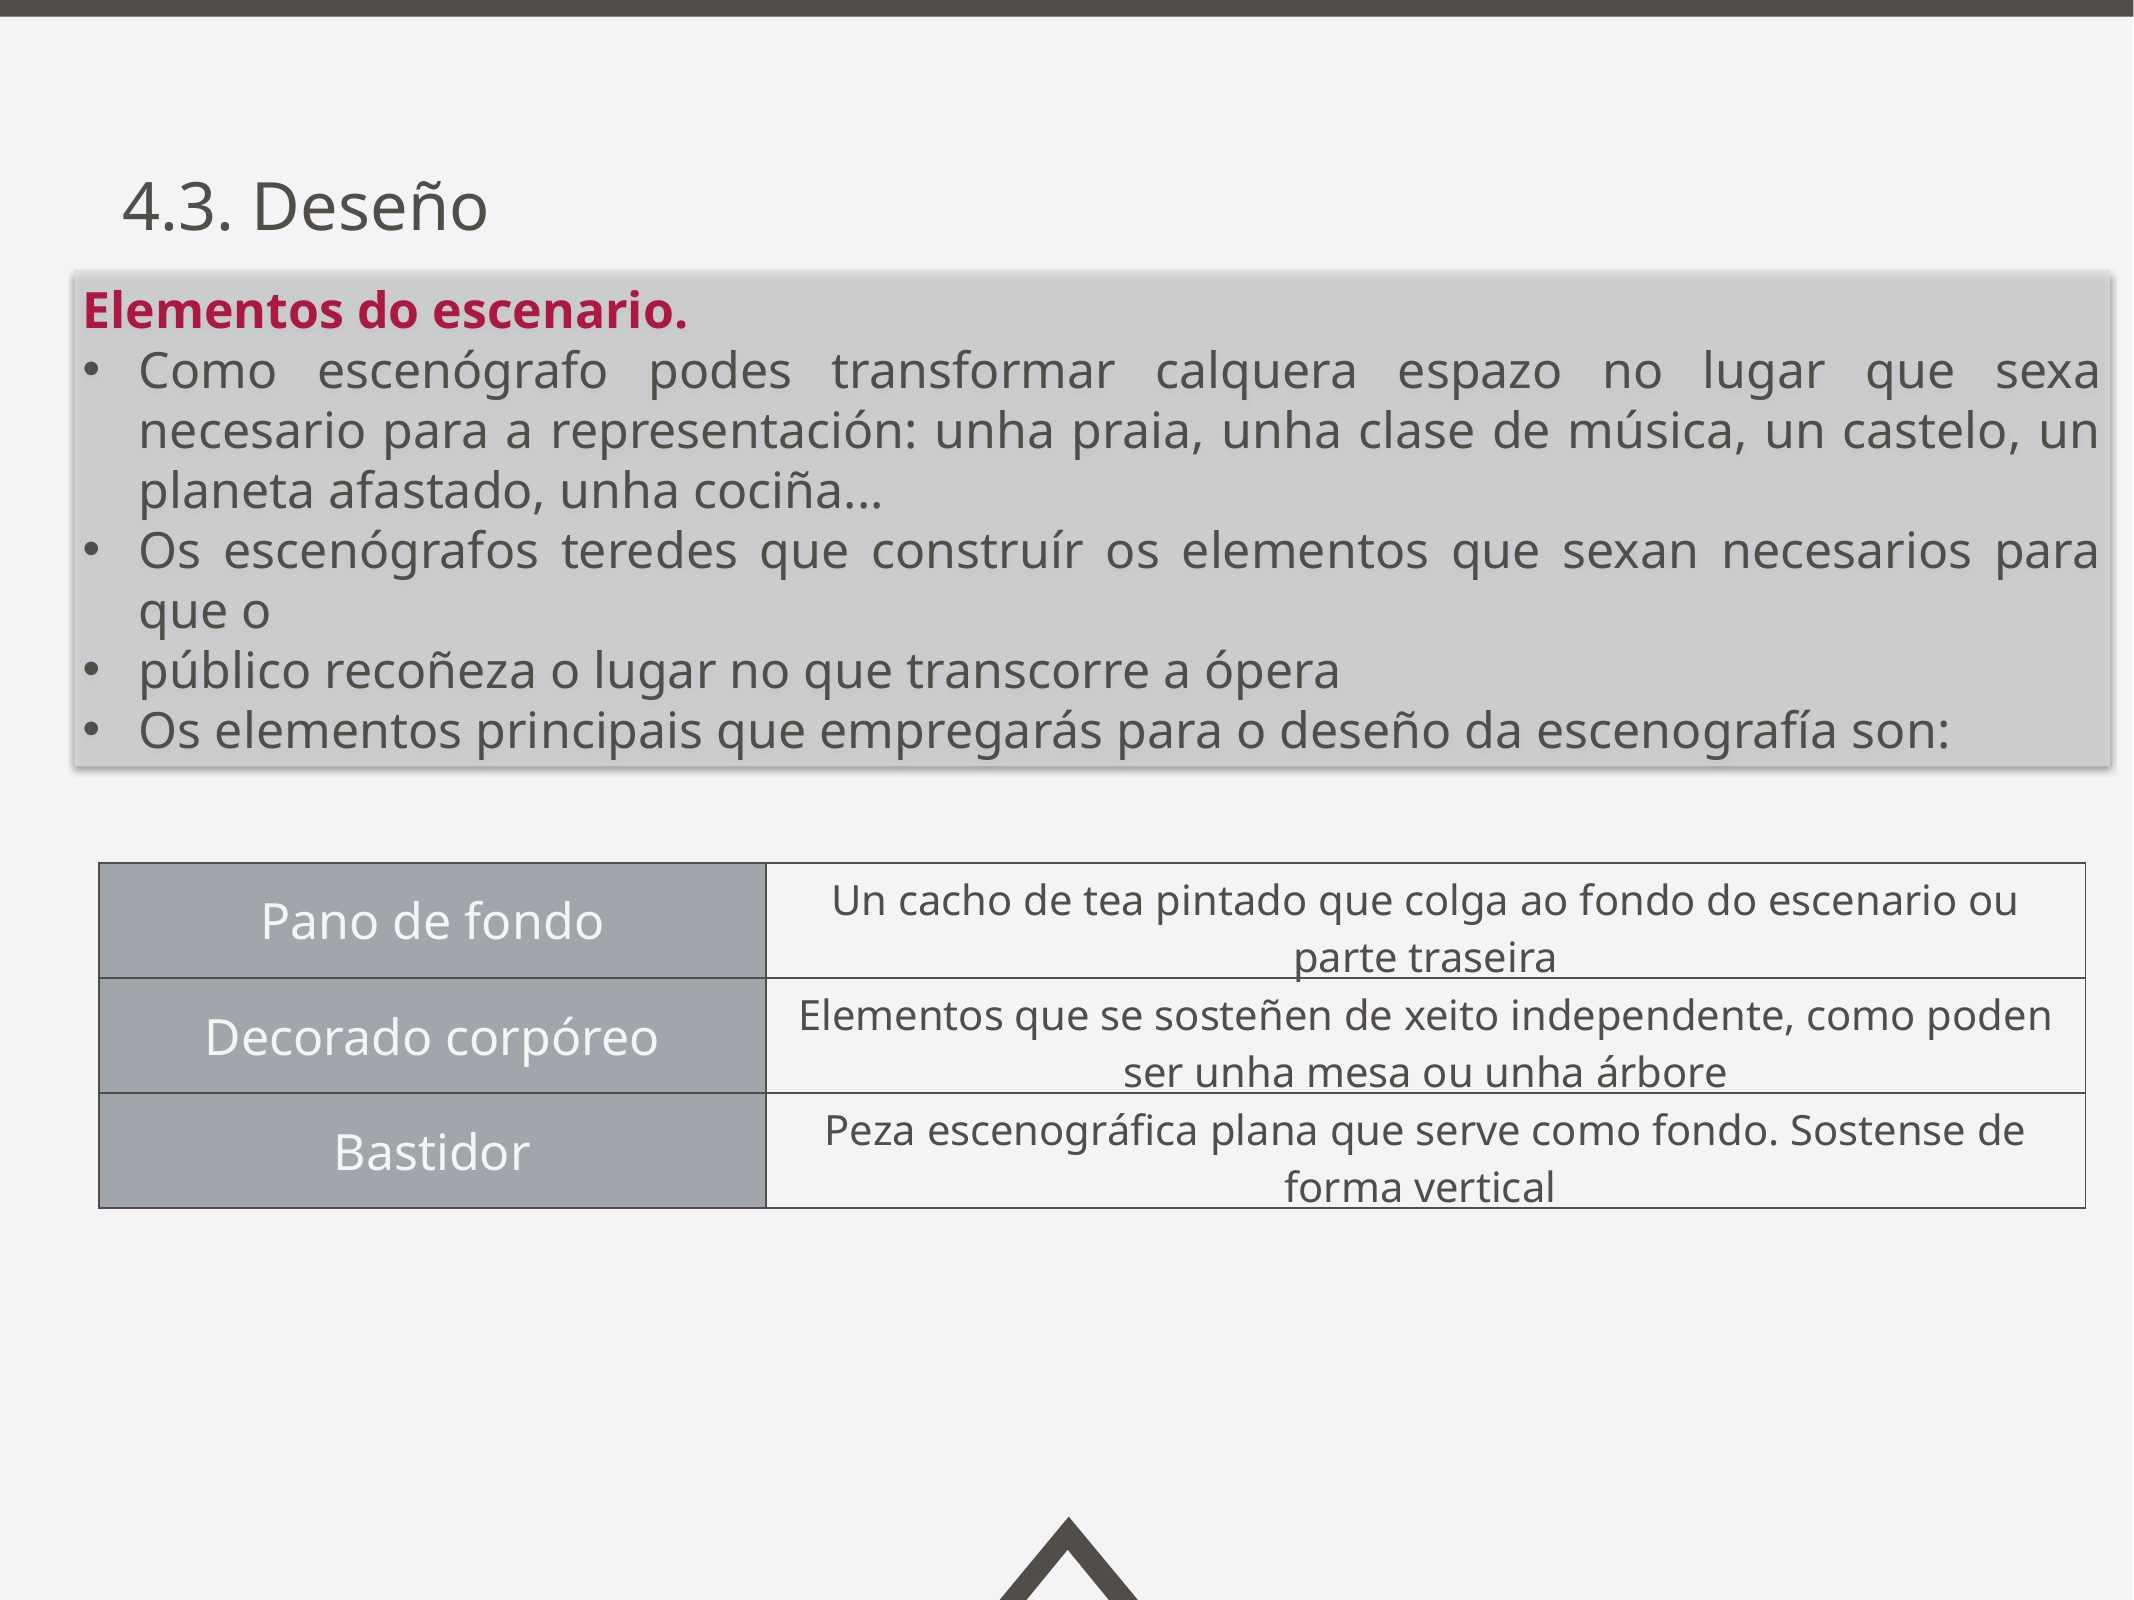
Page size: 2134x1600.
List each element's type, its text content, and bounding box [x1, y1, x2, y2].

text_box Elementos do escenario. Como escenógrafo podes transformar calquera espazo no lugar que sexa necesario para a representación: unha praia, unha clase de música, un castelo, un planeta afastado, unha cociña... Os escenógrafos teredes que construír os elementos que sexan necesarios para que o público recoñeza o lugar no que transcorre a ópera Os elementos principais que empregarás para o deseño da escenografía son: [74, 269, 2110, 767]
table_cell Bastidor [100, 1094, 765, 1207]
text_box 4.3. Deseño [114, 155, 499, 253]
table_cell Decorado corpóreo [100, 979, 765, 1092]
table_cell Peza escenográfica plana que serve como fondo. Sostense de forma vertical [767, 1094, 2085, 1207]
table_cell Elementos que se sosteñen de xeito independente, como poden ser unha mesa ou unha árbore [767, 979, 2085, 1092]
table_header Pano de fondo [100, 864, 765, 977]
table_header Un cacho de tea pintado que colga ao fondo do escenario ou parte traseira [767, 864, 2085, 977]
